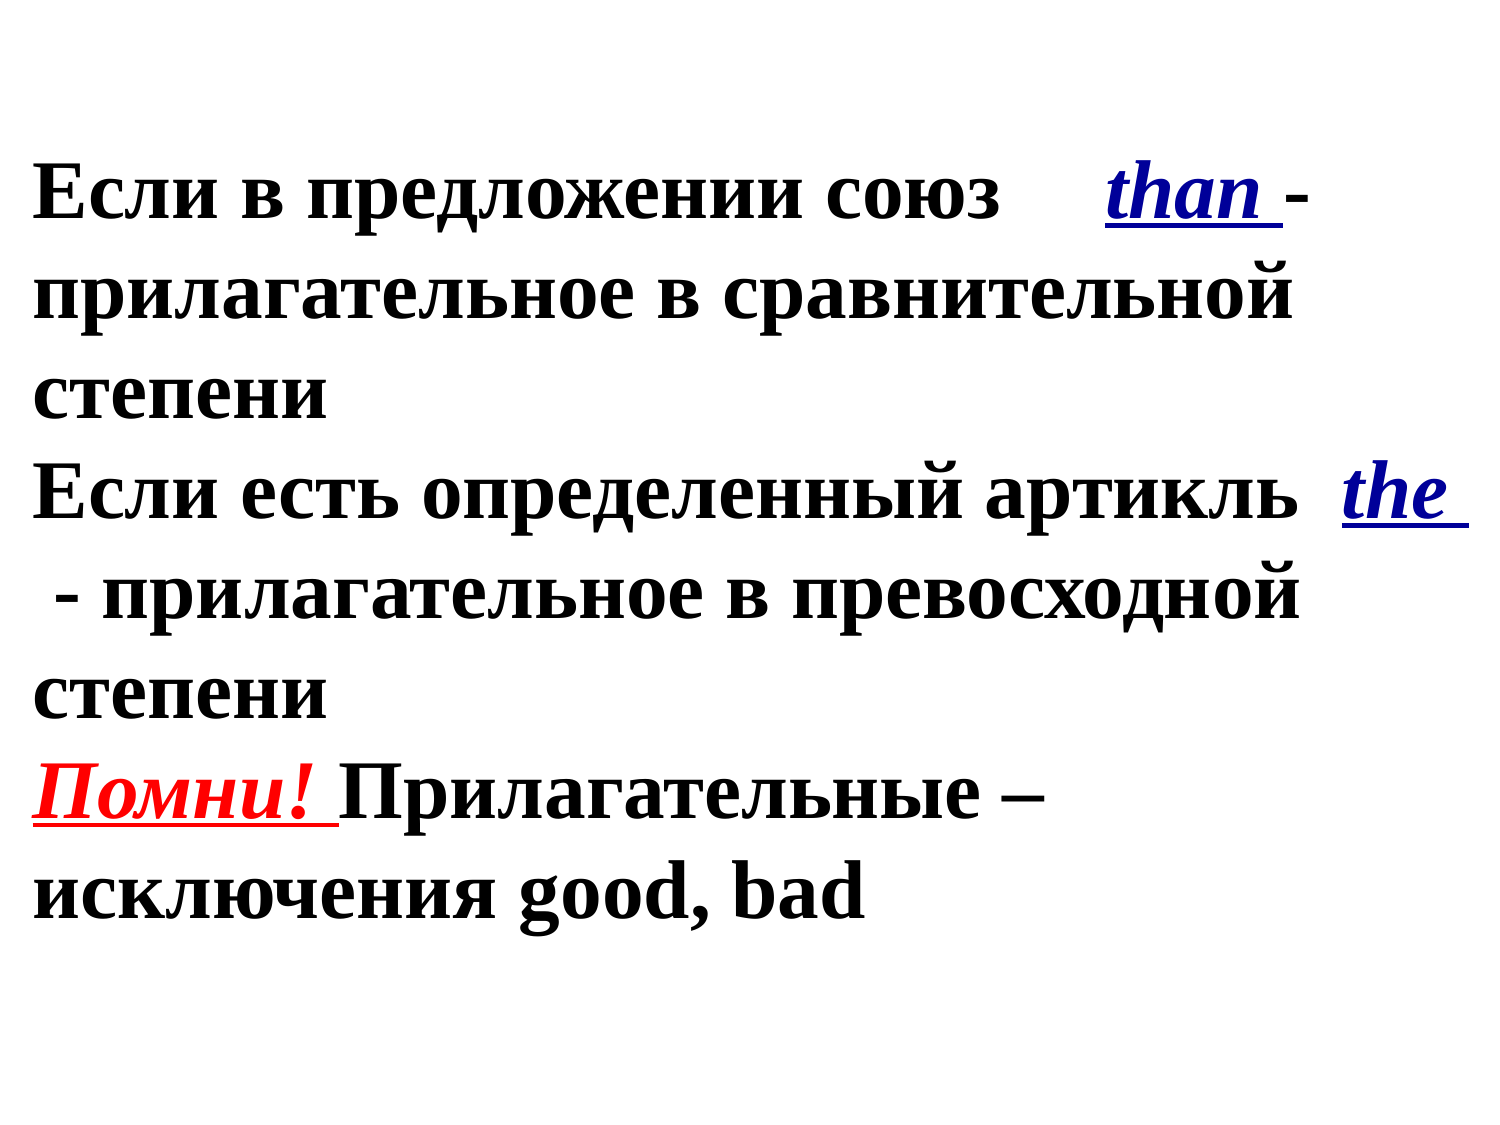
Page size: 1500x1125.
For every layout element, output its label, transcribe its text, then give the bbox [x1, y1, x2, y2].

title Если в предложении союз than - прилагательное в сравнительной степени Если есть определенный артикль the - прилагательное в превосходной степени Помни! Прилагательные – исключения good, bad [17, 0, 1500, 1071]
